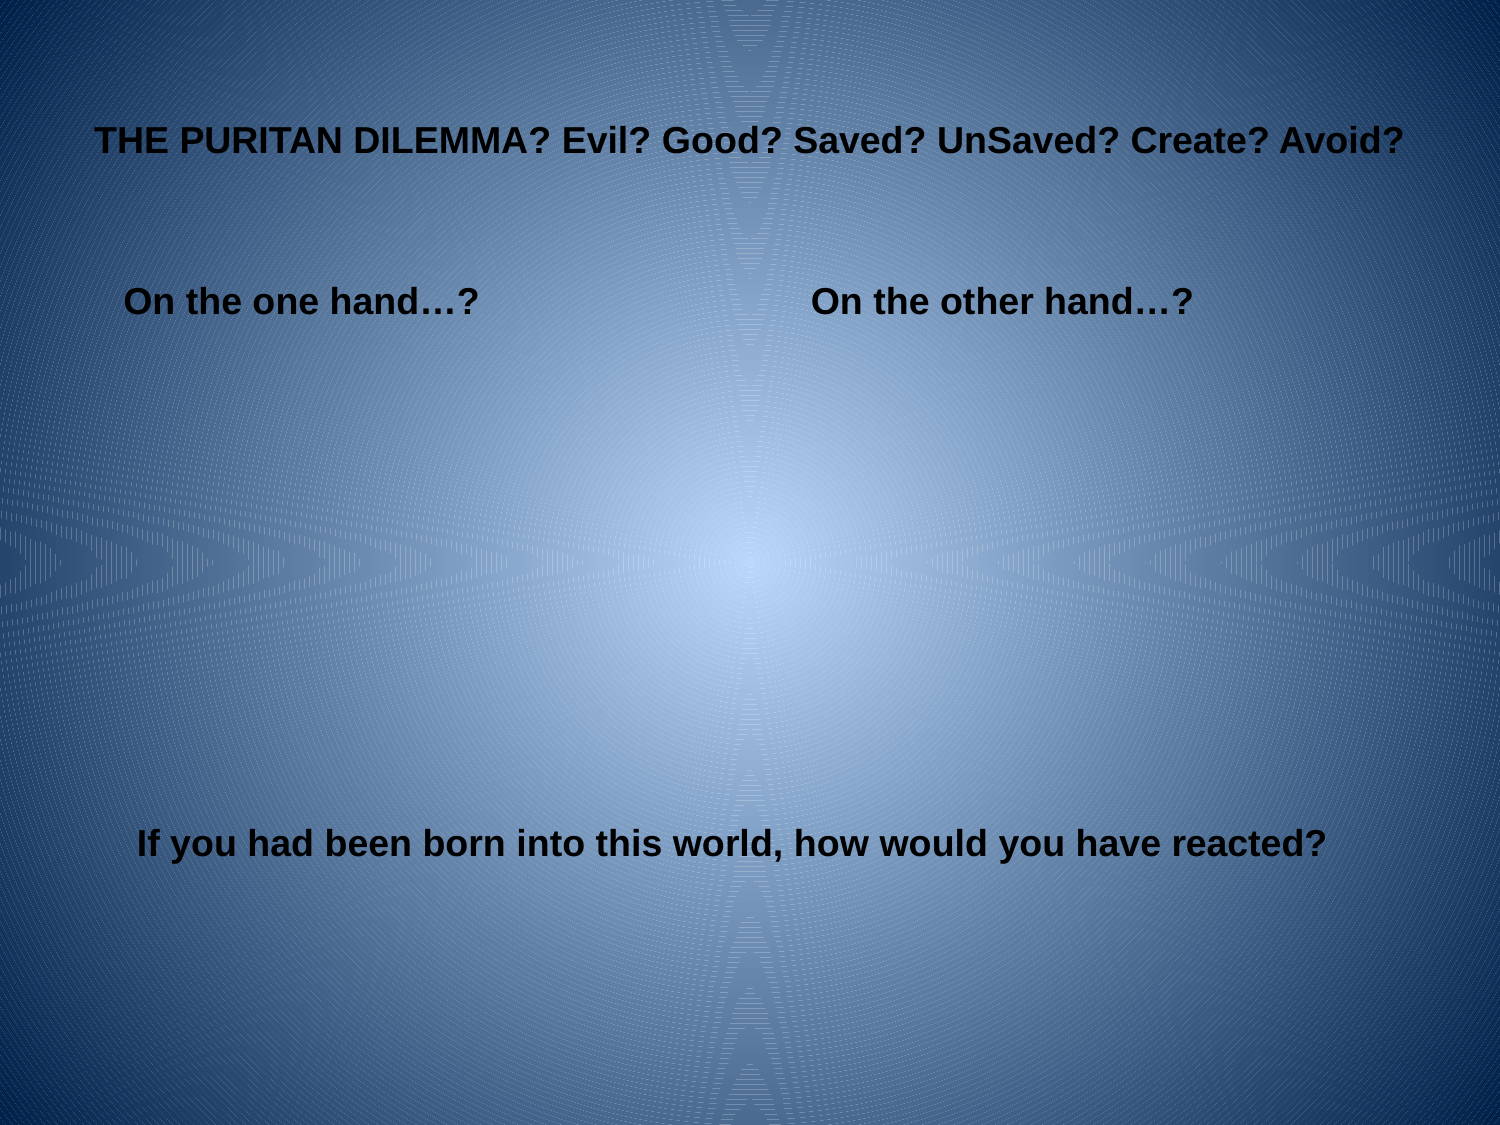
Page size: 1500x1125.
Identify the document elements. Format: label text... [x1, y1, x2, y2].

title THE PURITAN DILEMMA? Evil? Good? Saved? UnSaved? Create? Avoid? [75, 45, 1425, 233]
list On the one hand…? [75, 262, 738, 678]
title If you had been born into this world, how would you have reacted? [57, 747, 1408, 935]
list On the other hand…? [762, 262, 1425, 1005]
